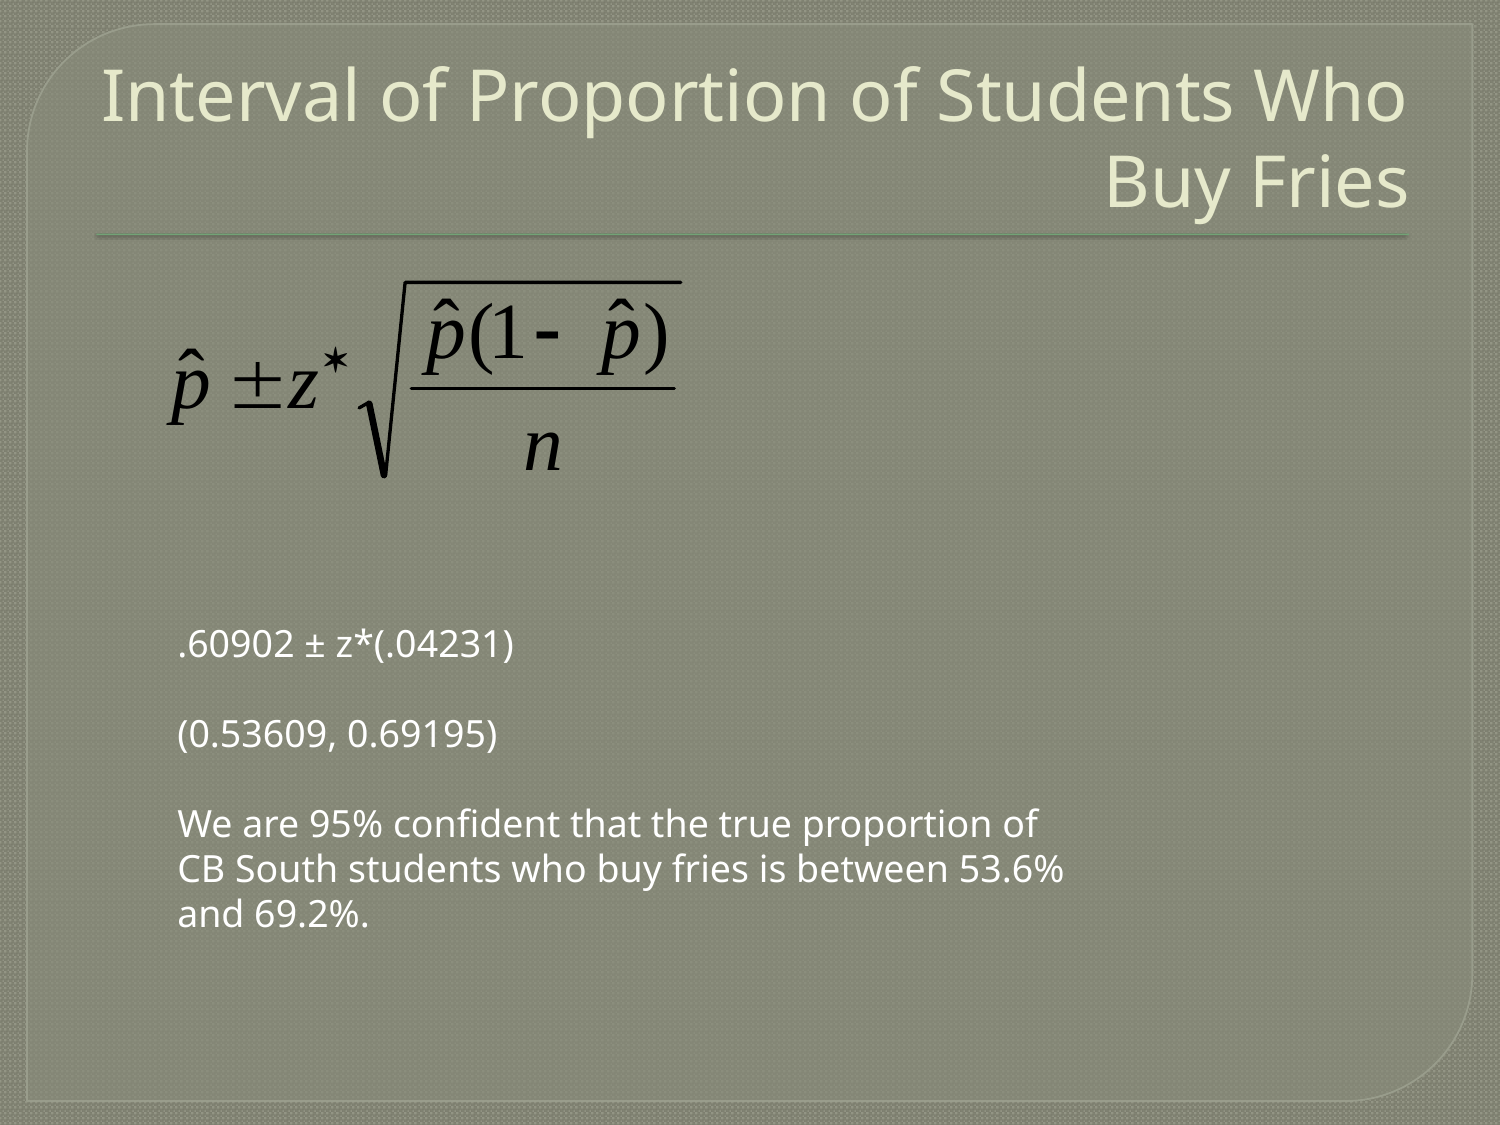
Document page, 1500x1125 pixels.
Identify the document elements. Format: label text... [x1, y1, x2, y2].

title Interval of Proportion of Students Who Buy Fries [75, 41, 1425, 230]
text_box .60902 ± z*(.04231) (0.53609, 0.69195) We are 95% confident that the true proportion of CB South students who buy fries is between 53.6% and 69.2%. [162, 612, 1100, 943]
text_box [149, 262, 701, 495]
